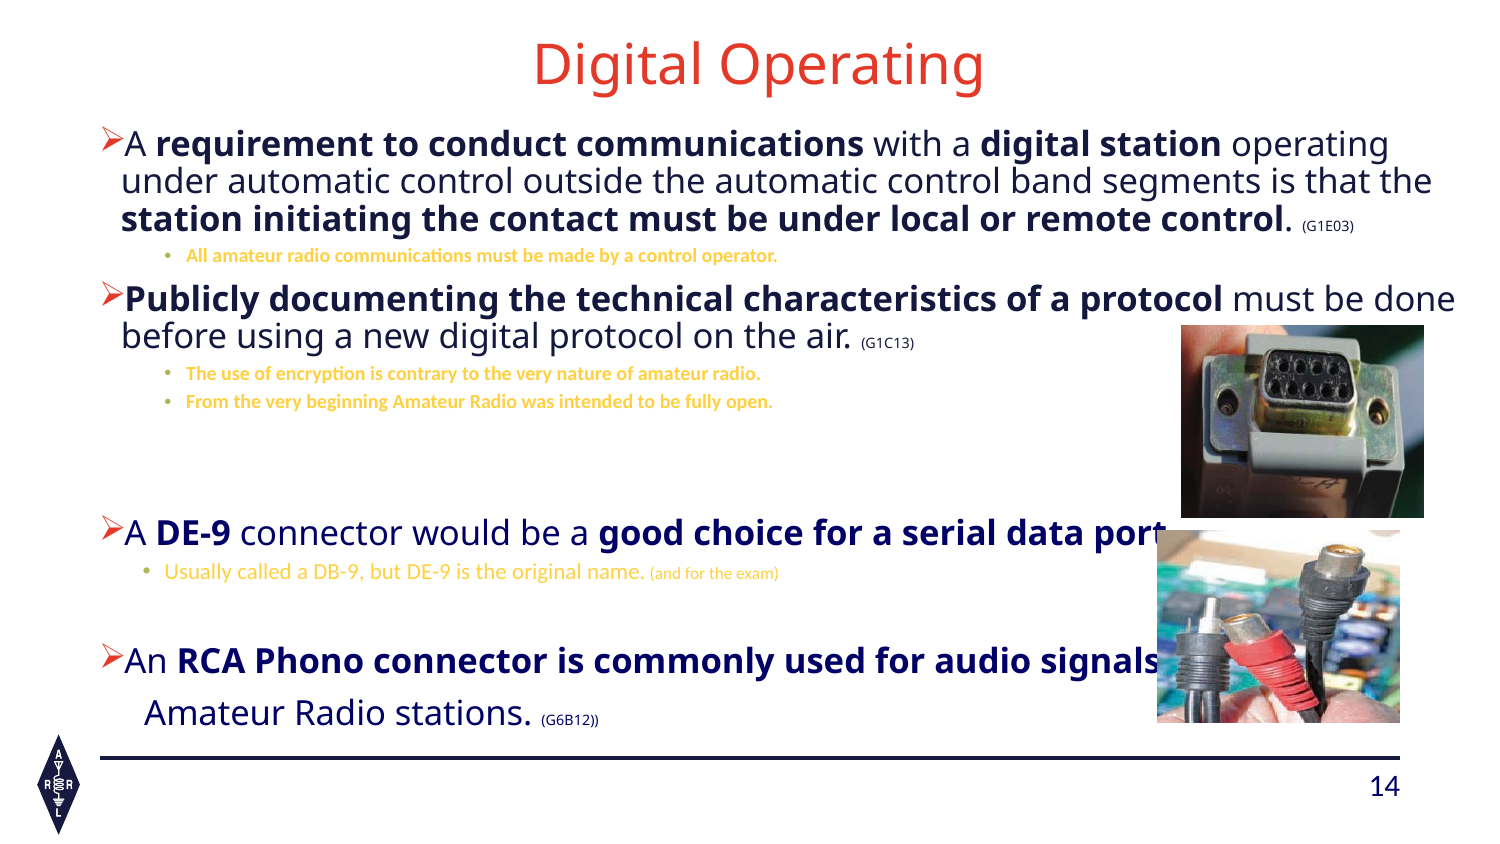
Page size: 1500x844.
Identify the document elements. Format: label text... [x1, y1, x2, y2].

picture [1157, 530, 1400, 723]
picture [1181, 325, 1424, 519]
picture [37, 734, 80, 835]
slide_number 14 [1302, 761, 1400, 807]
list A requirement to conduct communications with a digital station operating under automatic control outside the automatic control band segments is that the station initiating the contact must be under local or remote control. (G1E03) All amateur radio communications must be made by a control operator. Publicly documenting the technical characteristics of a protocol must be done before using a new digital protocol on the air. (G1C13) The use of encryption is contrary to the very nature of amateur radio. From the very beginning Amateur Radio was intended to be fully open. A DE-9 connector would be a good choice for a serial data port. (G2E12)) Usually called a DB-9, but DE-9 is the original name. (and for the exam) An RCA Phono connector is commonly used for audio signals in Amateur Radio stations. (G6B12)) [99, 137, 1469, 744]
title Digital Operating [50, 29, 1469, 137]
